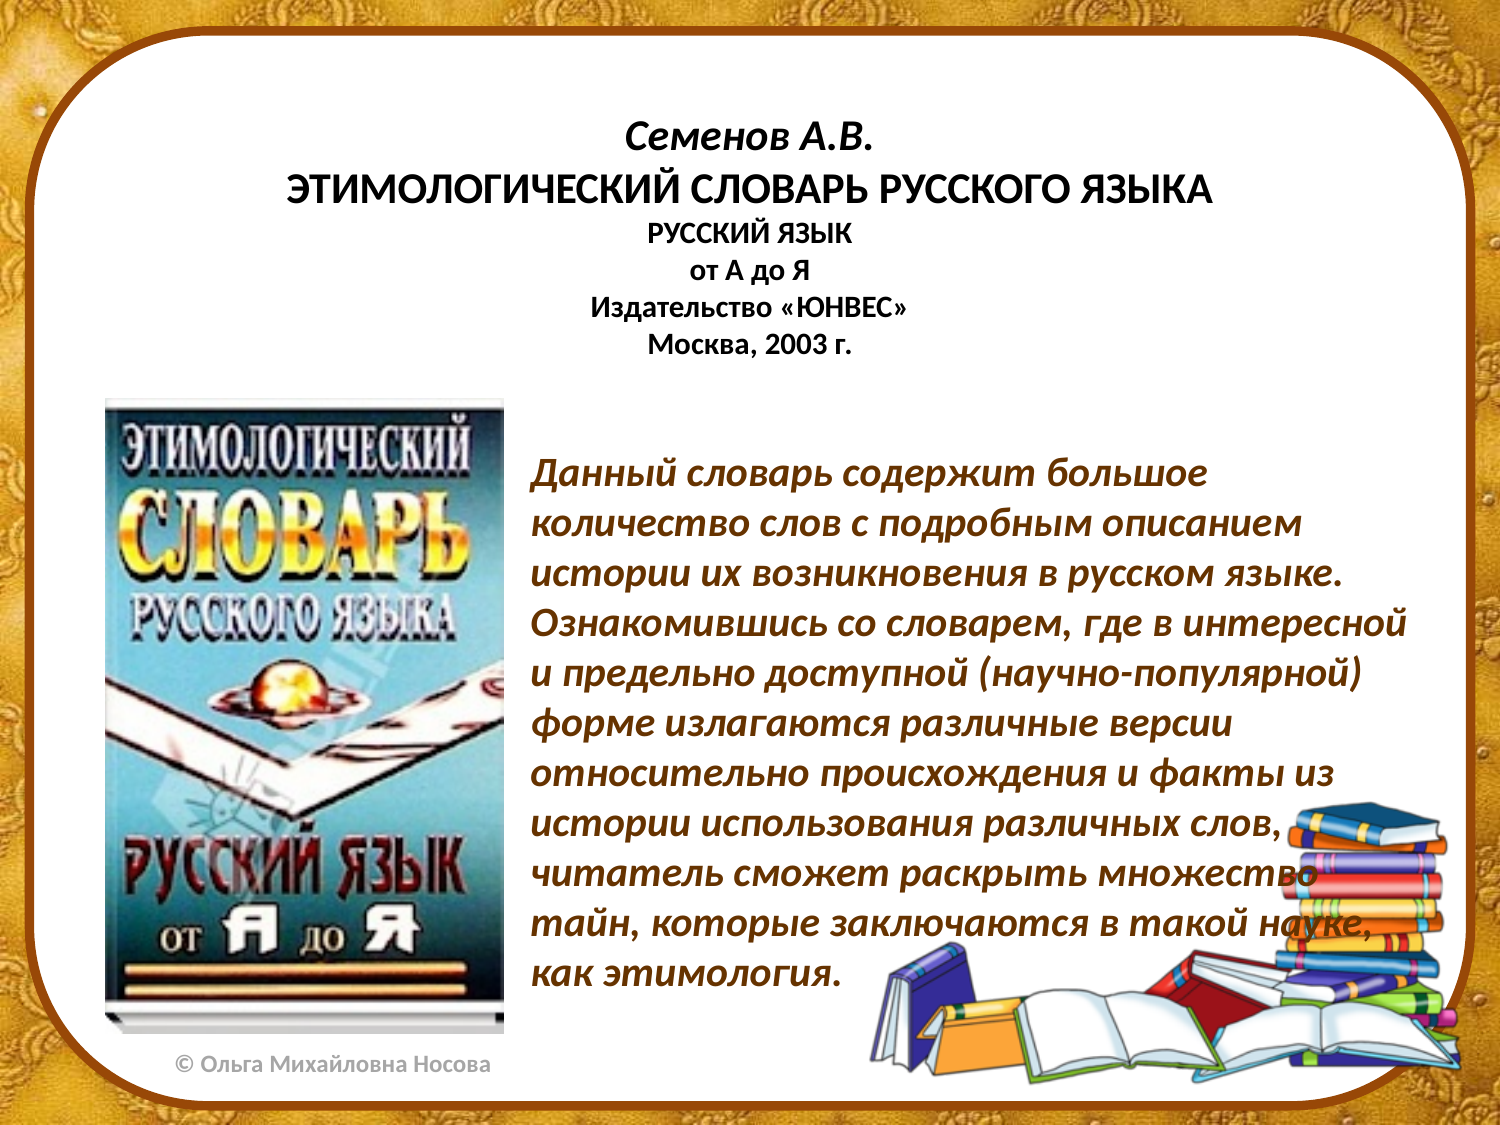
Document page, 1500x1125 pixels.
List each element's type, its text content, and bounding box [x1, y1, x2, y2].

picture [0, 0, 1500, 1125]
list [105, 398, 505, 1034]
title Семенов А.В. ЭТИМОЛОГИЧЕСКИЙ СЛОВАРЬ РУССКОГО ЯЗЫКА РУССКИЙ ЯЗЫК от А до Я Издательство «ЮНВЕС» Москва, 2003 г. [75, 45, 1425, 446]
text_box Данный словарь содержит большое количество слов с подробным описанием истории их возникновения в русском языке. Ознакомившись со словарем, где в интересной и предельно доступной (научно-популярной) форме излагаются различные версии относительно происхождения и факты из истории использования различных слов, читатель сможет раскрыть множество тайн, которые заключаются в такой науке, как этимология. [515, 437, 1442, 1003]
